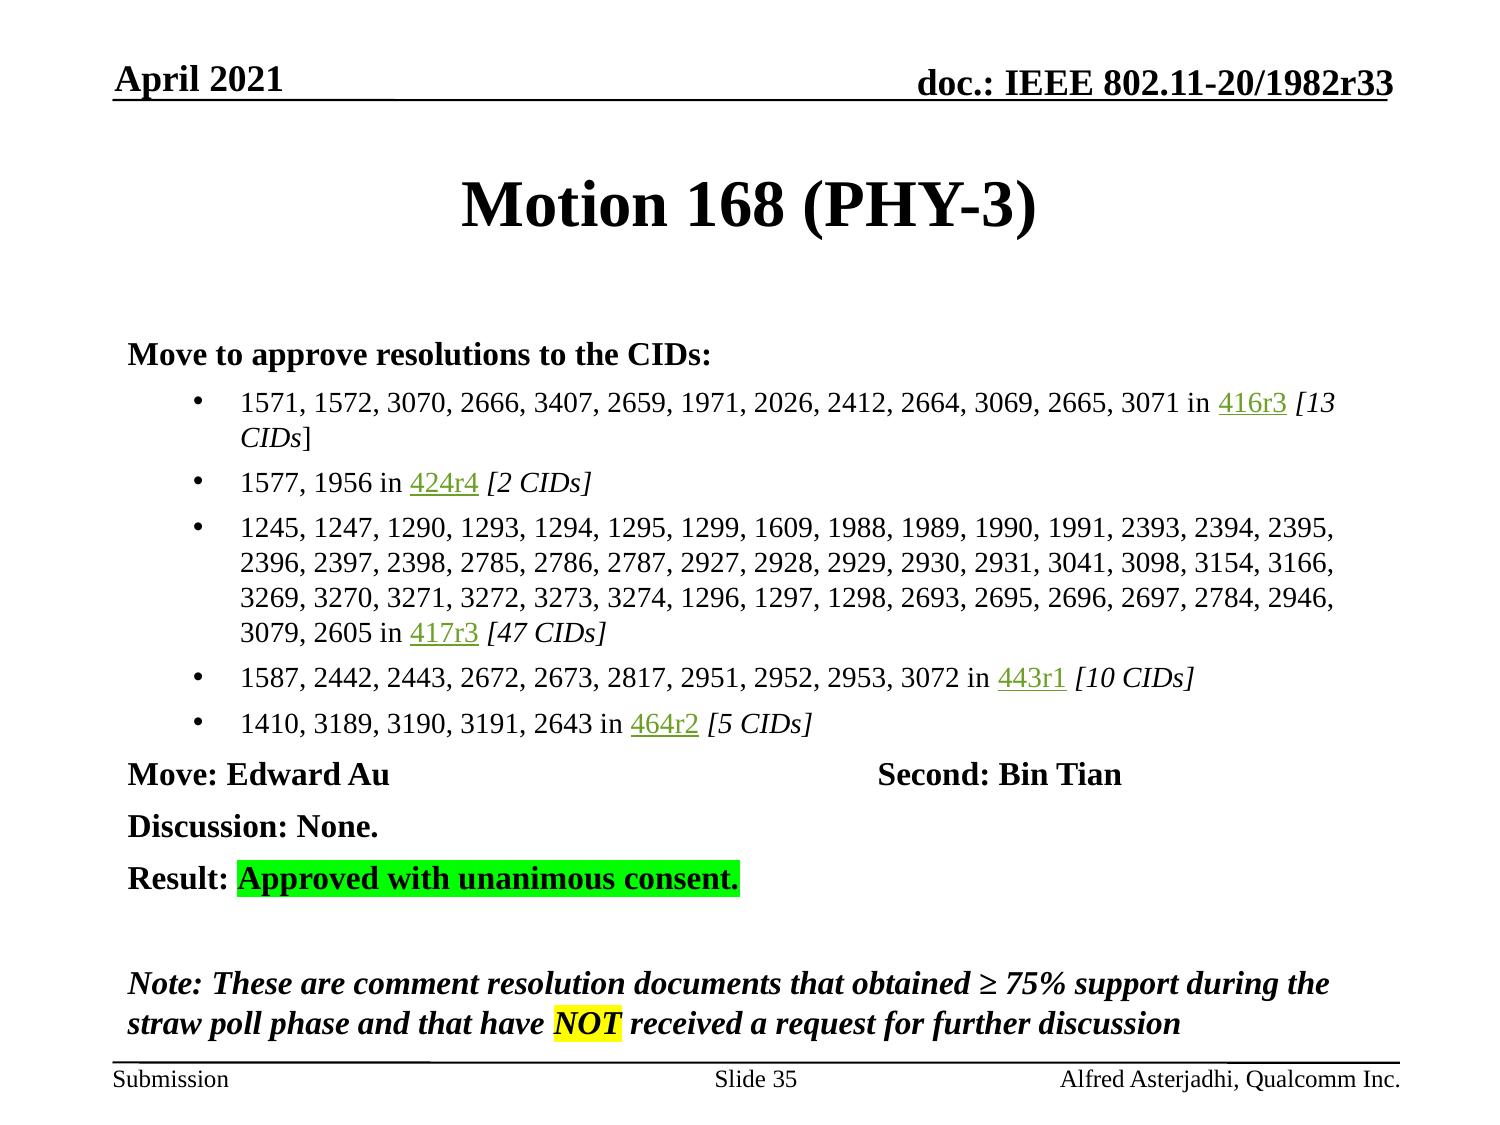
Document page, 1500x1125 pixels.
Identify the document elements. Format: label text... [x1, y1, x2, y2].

slide_number Slide 35 [712, 1061, 800, 1123]
list Move to approve resolutions to the CIDs: 1571, 1572, 3070, 2666, 3407, 2659, 1971, 2026, 2412, 2664, 3069, 2665, 3071 in 416r3 [13 CIDs] 1577, 1956 in 424r4 [2 CIDs] 1245, 1247, 1290, 1293, 1294, 1295, 1299, 1609, 1988, 1989, 1990, 1991, 2393, 2394, 2395, 2396, 2397, 2398, 2785, 2786, 2787, 2927, 2928, 2929, 2930, 2931, 3041, 3098, 3154, 3166, 3269, 3270, 3271, 3272, 3273, 3274, 1296, 1297, 1298, 2693, 2695, 2696, 2697, 2784, 2946, 3079, 2605 in 417r3 [47 CIDs] 1587, 2442, 2443, 2672, 2673, 2817, 2951, 2952, 2953, 3072 in 443r1 [10 CIDs] 1410, 3189, 3190, 3191, 2643 in 464r2 [5 CIDs] Move: Edward Au Second: Bin Tian Discussion: None. Result: Approved with unanimous consent. Note: These are comment resolution documents that obtained ≥ 75% support during the straw poll phase and that have NOT received a request for further discussion [112, 324, 1388, 1000]
footer Alfred Asterjadhi, Qualcomm Inc. [878, 1061, 1402, 1093]
title Motion 168 (PHY-3) [112, 112, 1388, 288]
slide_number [114, 54, 423, 100]
